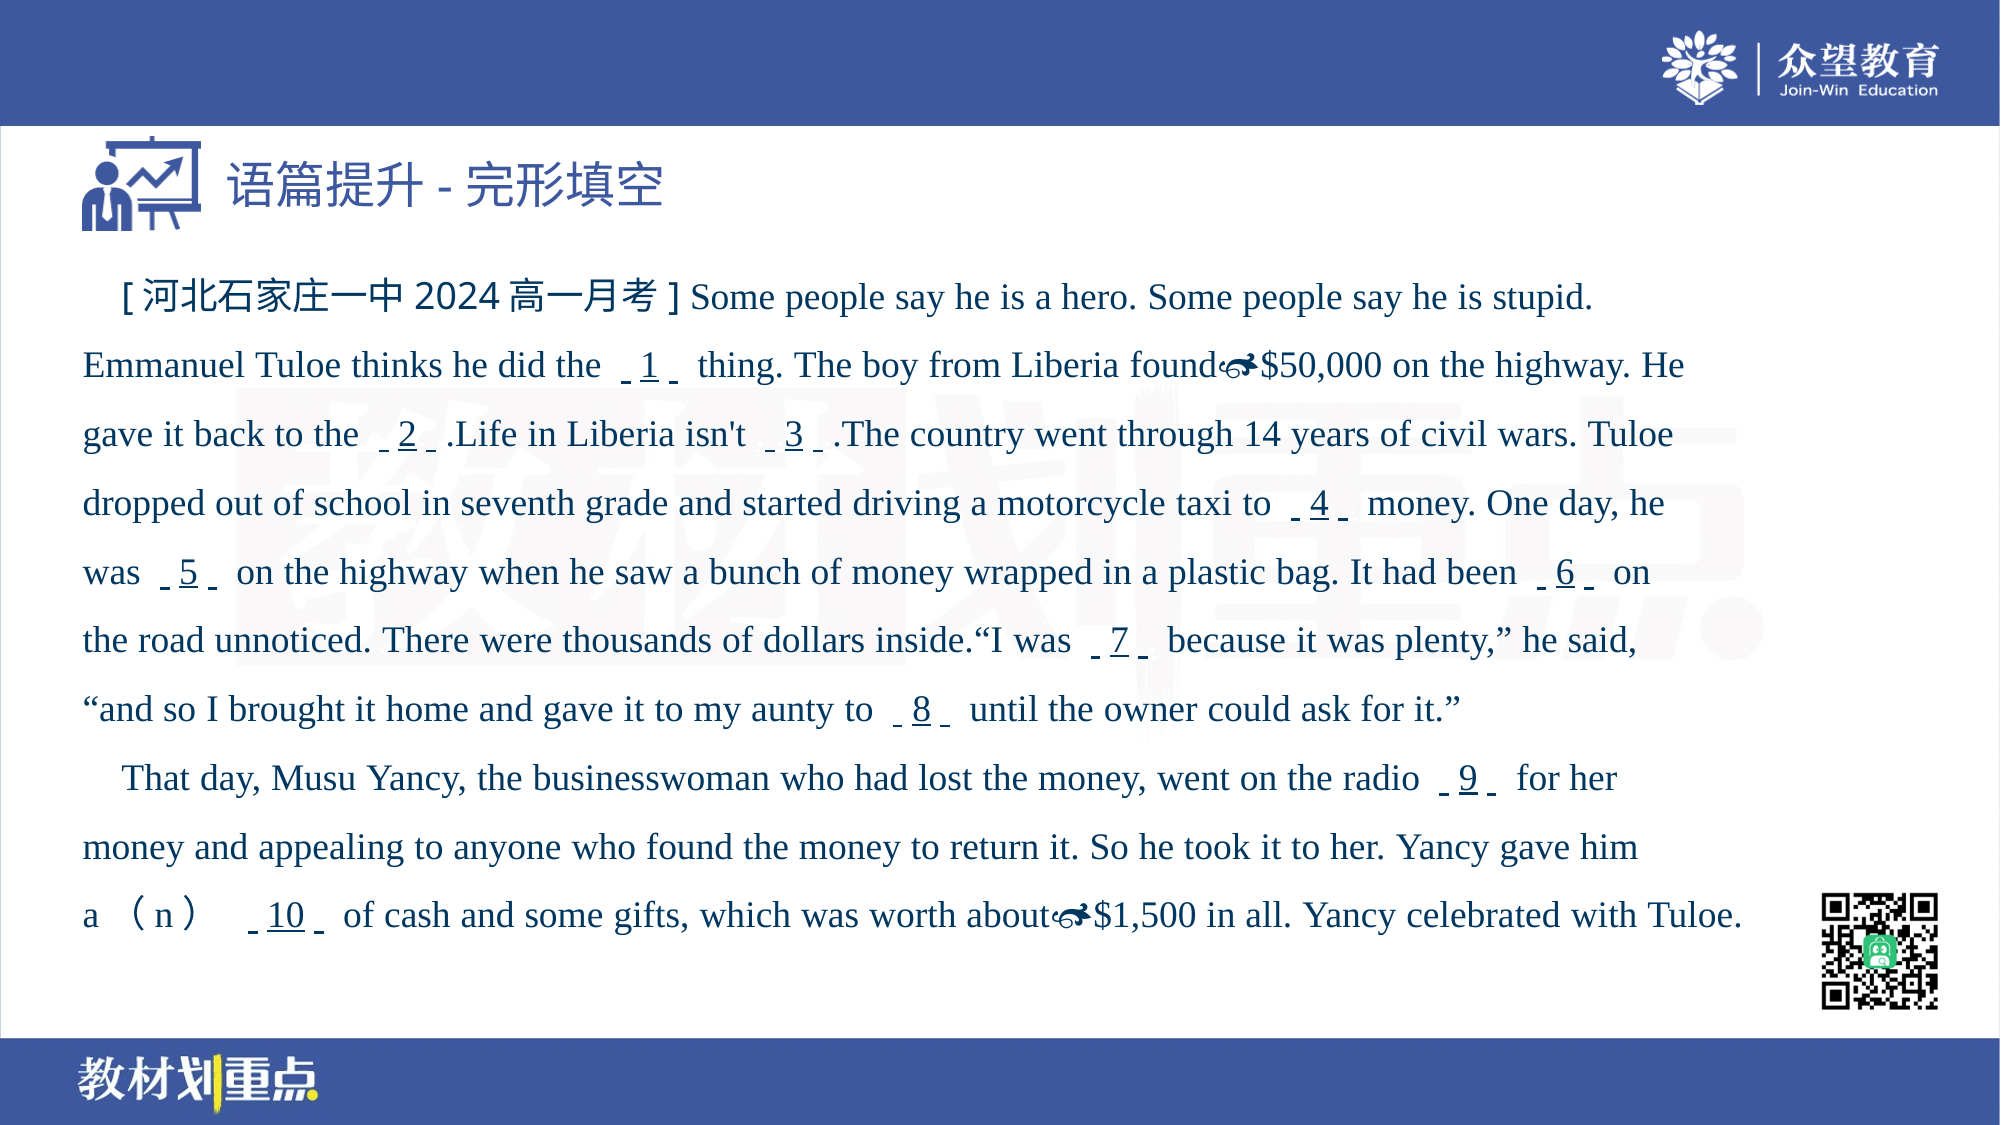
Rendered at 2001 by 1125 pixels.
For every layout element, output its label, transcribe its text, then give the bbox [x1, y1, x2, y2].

picture [0, 0, 2000, 1125]
text_box [河北石家庄一中2024高一月考] Some people say he is a hero. Some people say he is stupid. Emmanuel Tuloe thinks he did the . .1. . thing. The boy from Liberia found$50,000 on the highway. He gave it back to the . .2. ..Life in Liberia isn't . .3. ..The country went through 14 years of civil wars. Tuloe dropped out of school in seventh grade and started driving a motorcycle taxi to . .4. . money. One day, he was . .5. . on the highway when he saw a bunch of money wrapped in a plastic bag. It had been . .6. . on the road unnoticed. There were thousands of dollars inside.“I was . .7. . because it was plenty,” he said, “and so I brought it home and gave it to my aunty to . .8. . until the owner could ask for it.” That day, Musu Yancy, the businesswoman who had lost the money, went on the radio . .9. . for her money and appealing to anyone who found the money to return it. So he took it to her. Yancy gave him a（n） . .10. . of cash and some gifts, which was worth about$1,500 in all. Yancy celebrated with Tuloe. [82, 247, 1817, 936]
